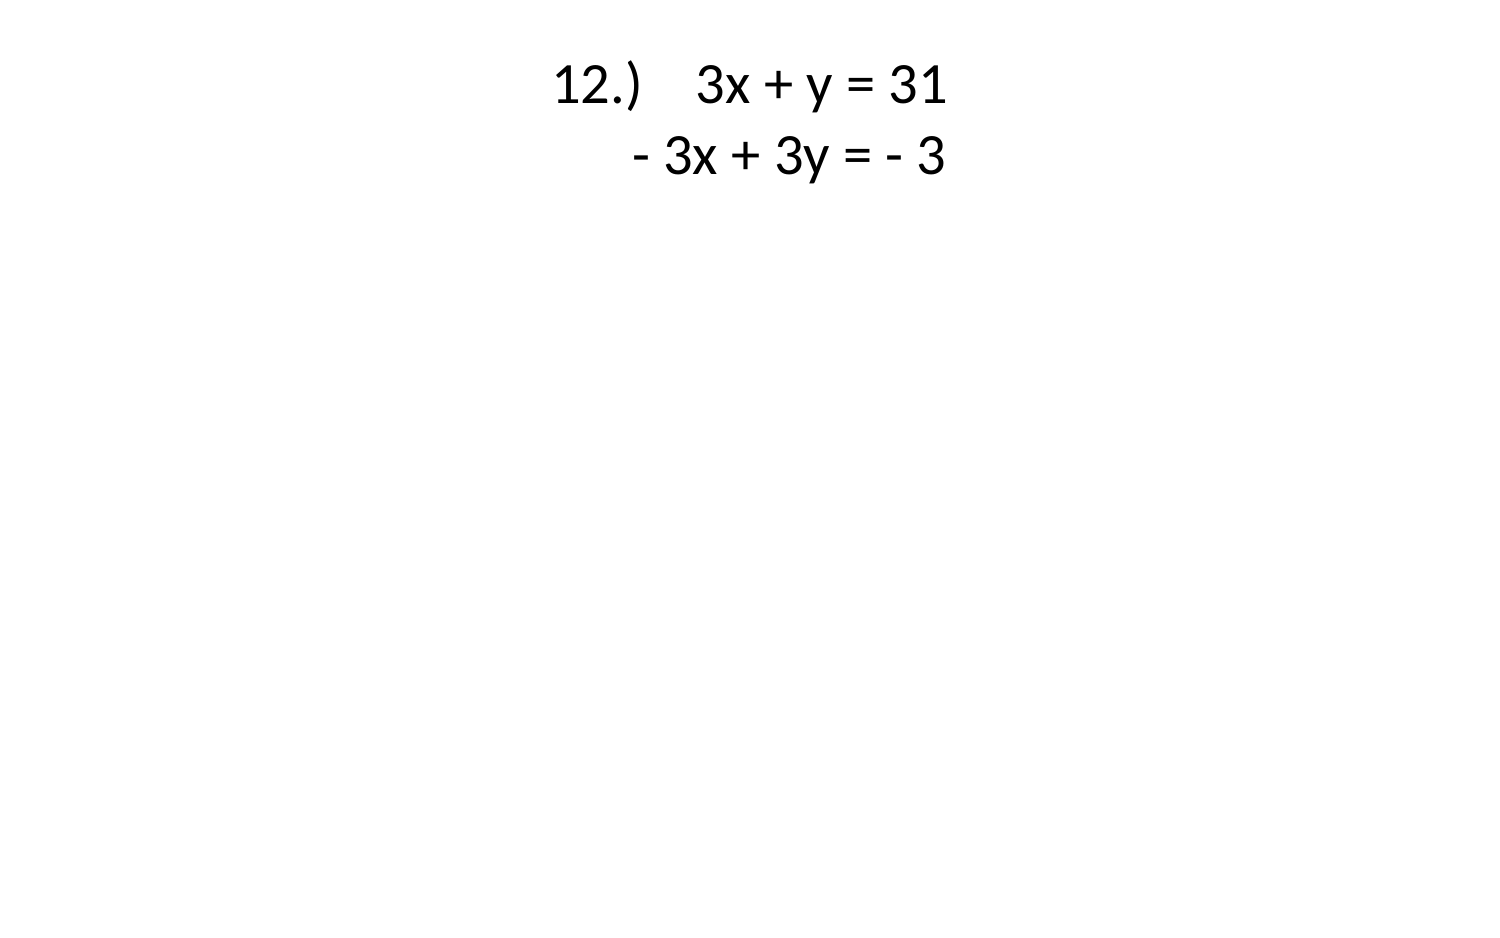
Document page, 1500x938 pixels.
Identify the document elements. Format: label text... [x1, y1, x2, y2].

title 12.) 3x + y = 31 - 3x + 3y = - 3 [75, 37, 1425, 194]
